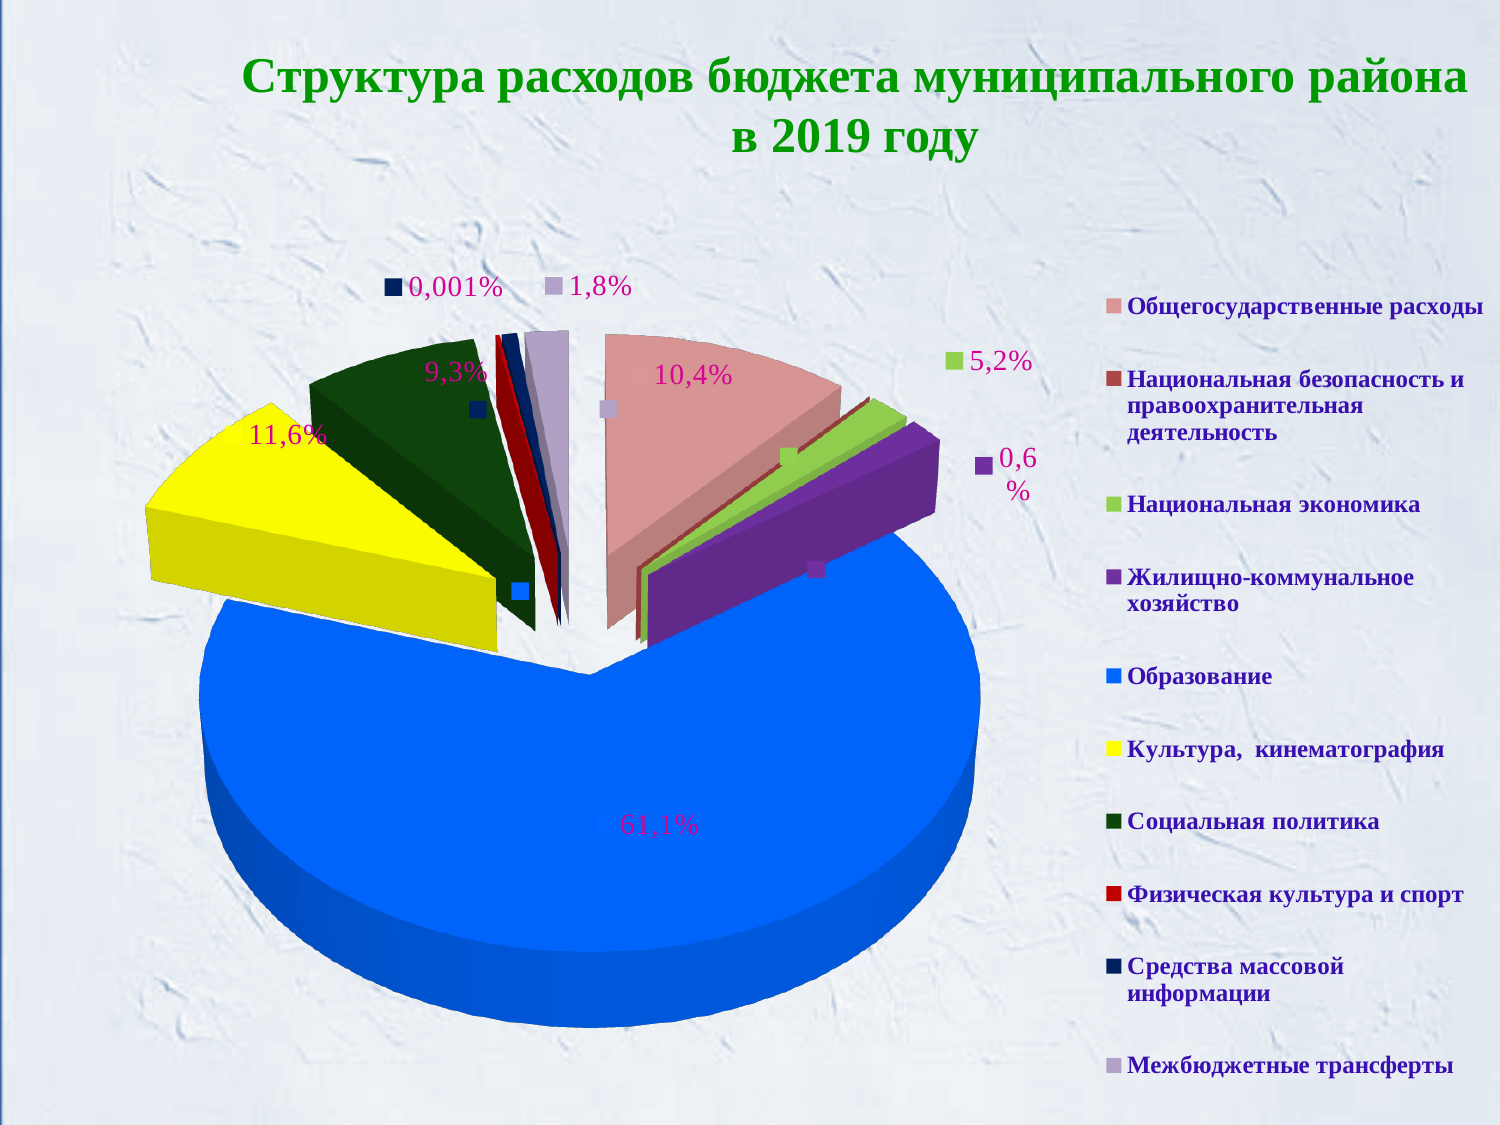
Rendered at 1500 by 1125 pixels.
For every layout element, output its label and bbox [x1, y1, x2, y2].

chart [0, 234, 1500, 1125]
picture [0, 0, 1500, 234]
